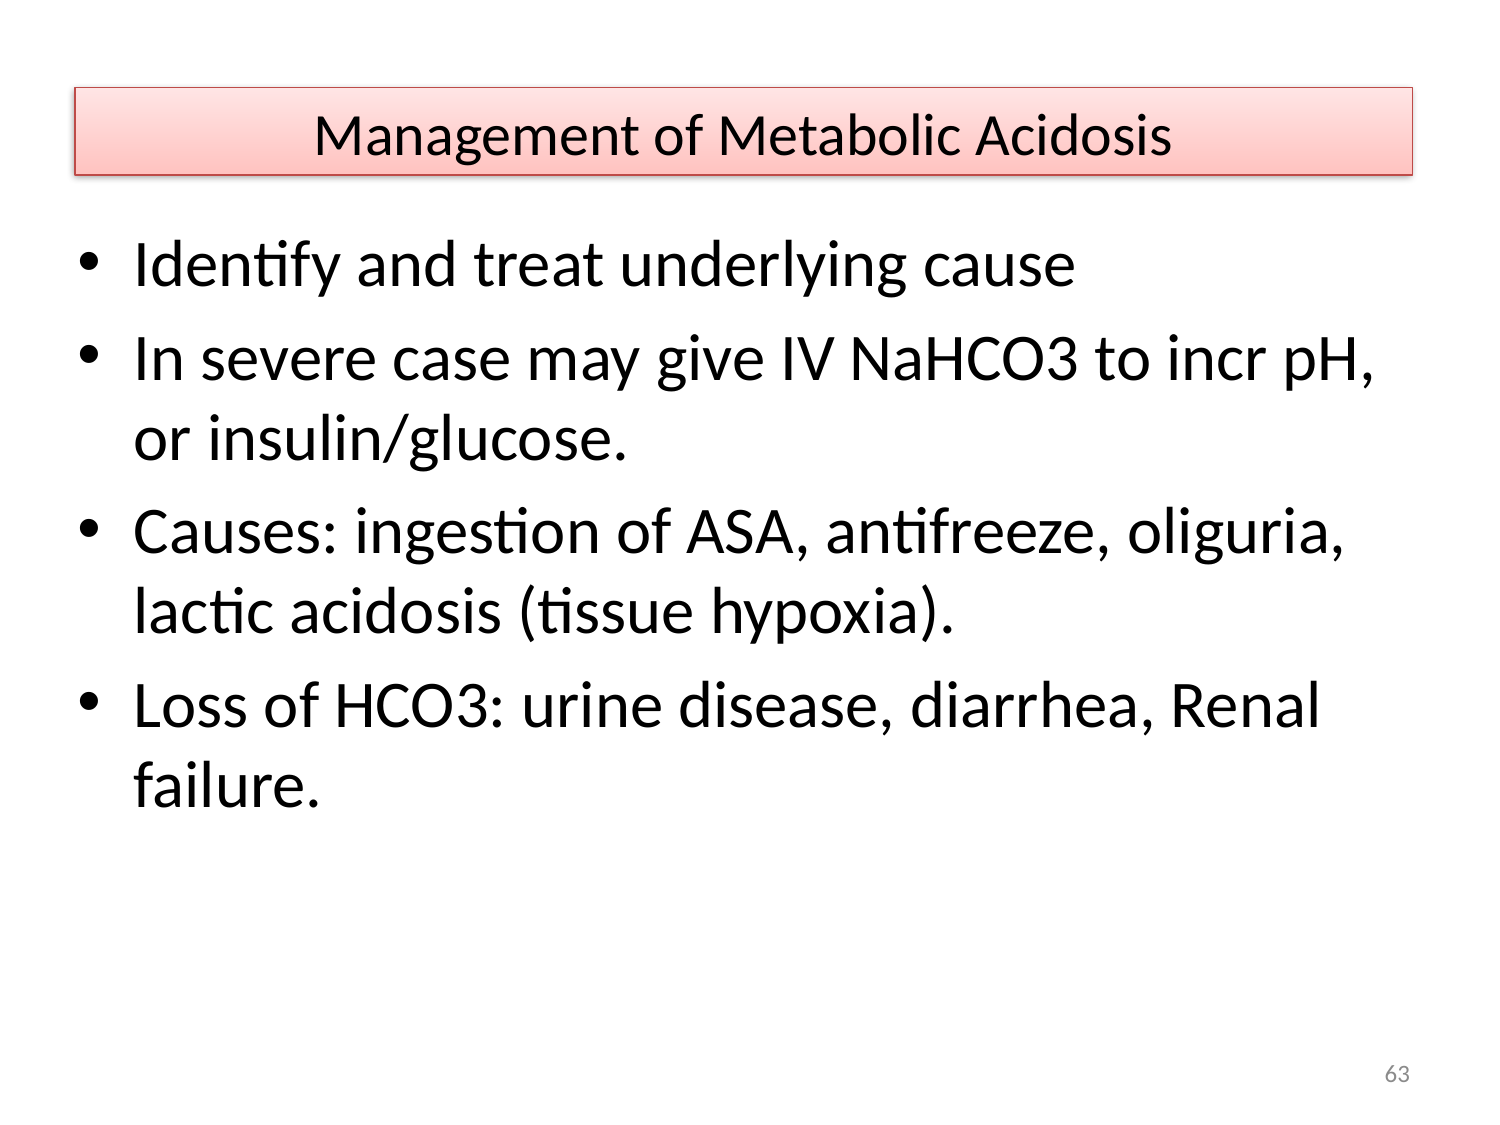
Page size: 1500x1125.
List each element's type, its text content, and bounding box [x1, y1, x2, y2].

list Identify and treat underlying cause In severe case may give IV NaHCO3 to incr pH, or insulin/glucose. Causes: ingestion of ASA, antifreeze, oliguria, lactic acidosis (tissue hypoxia). Loss of HCO3: urine disease, diarrhea, Renal failure. [62, 212, 1425, 938]
title Management of Metabolic Acidosis [74, 87, 1413, 176]
slide_number 63 [1074, 1042, 1425, 1103]
